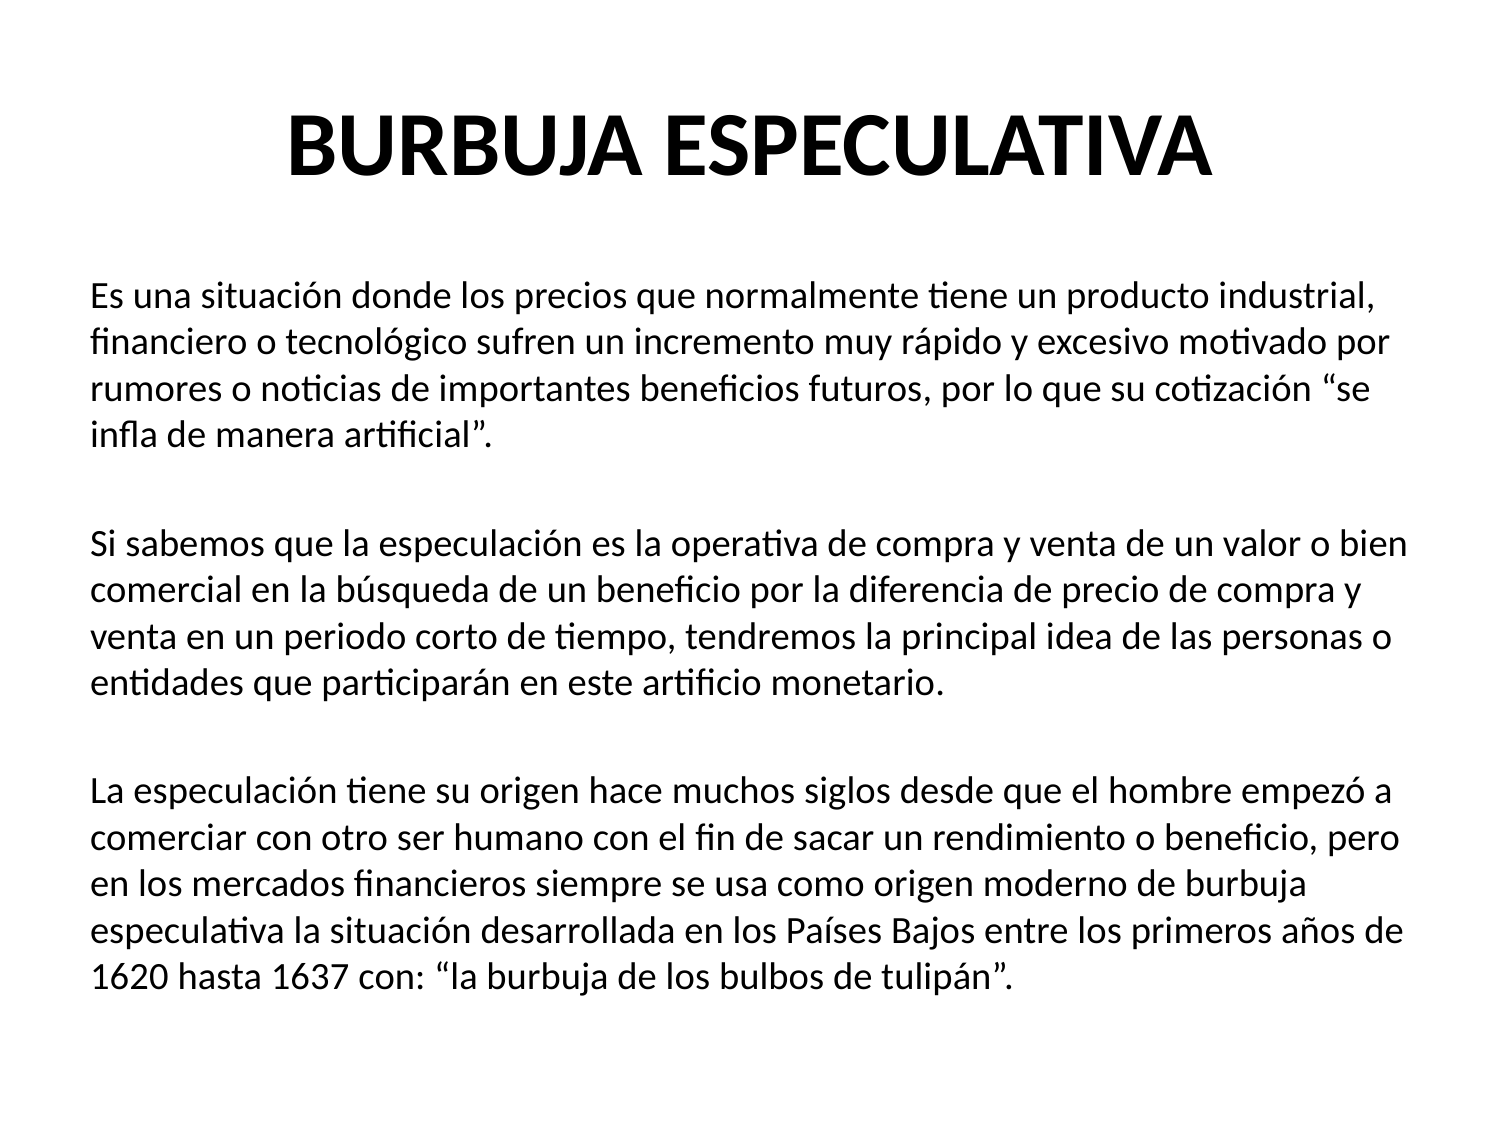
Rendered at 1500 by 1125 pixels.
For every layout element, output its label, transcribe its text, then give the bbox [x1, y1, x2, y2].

title BURBUJA ESPECULATIVA [75, 45, 1425, 233]
list Es una situación donde los precios que normalmente tiene un producto industrial, financiero o tecnológico sufren un incremento muy rápido y excesivo motivado por rumores o noticias de importantes beneficios futuros, por lo que su cotización “se infla de manera artificial”. Si sabemos que la especulación es la operativa de compra y venta de un valor o bien comercial en la búsqueda de un beneficio por la diferencia de precio de compra y venta en un periodo corto de tiempo, tendremos la principal idea de las personas o entidades que participarán en este artificio monetario. La especulación tiene su origen hace muchos siglos desde que el hombre empezó a comerciar con otro ser humano con el fin de sacar un rendimiento o beneficio, pero en los mercados financieros siempre se usa como origen moderno de burbuja especulativa la situación desarrollada en los Países Bajos entre los primeros años de 1620 hasta 1637 con: “la burbuja de los bulbos de tulipán”. [75, 262, 1425, 1005]
